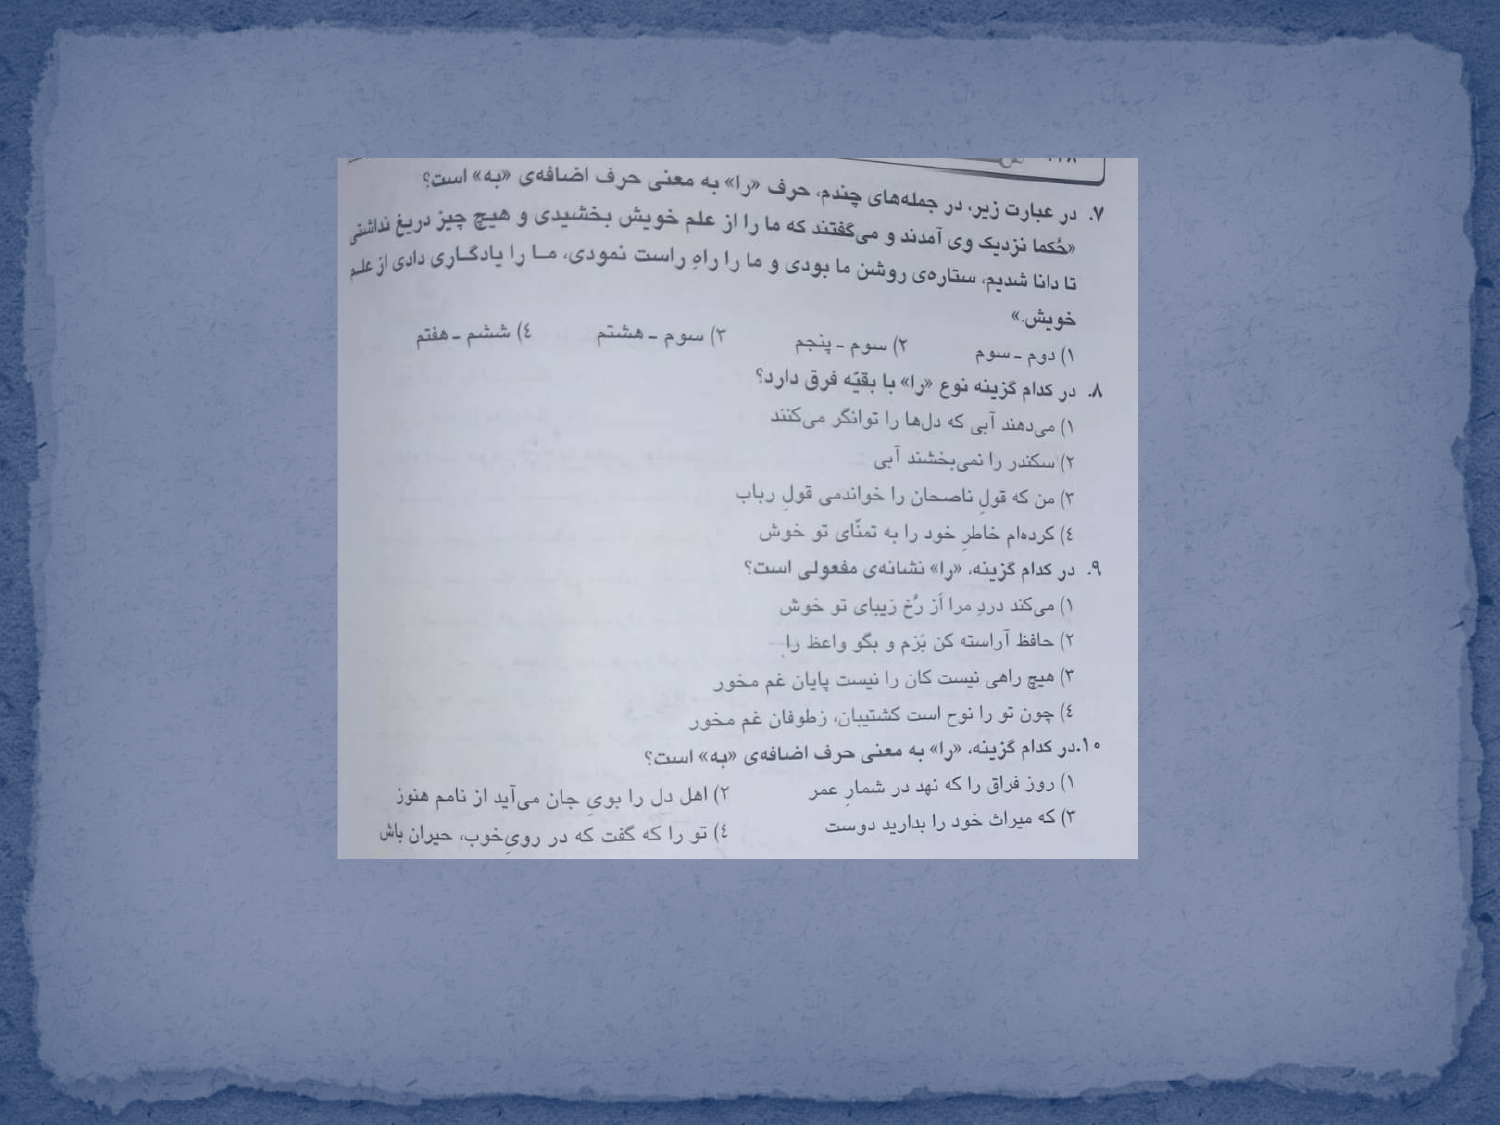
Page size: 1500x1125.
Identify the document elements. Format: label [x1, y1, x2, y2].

picture [337, 158, 1139, 859]
